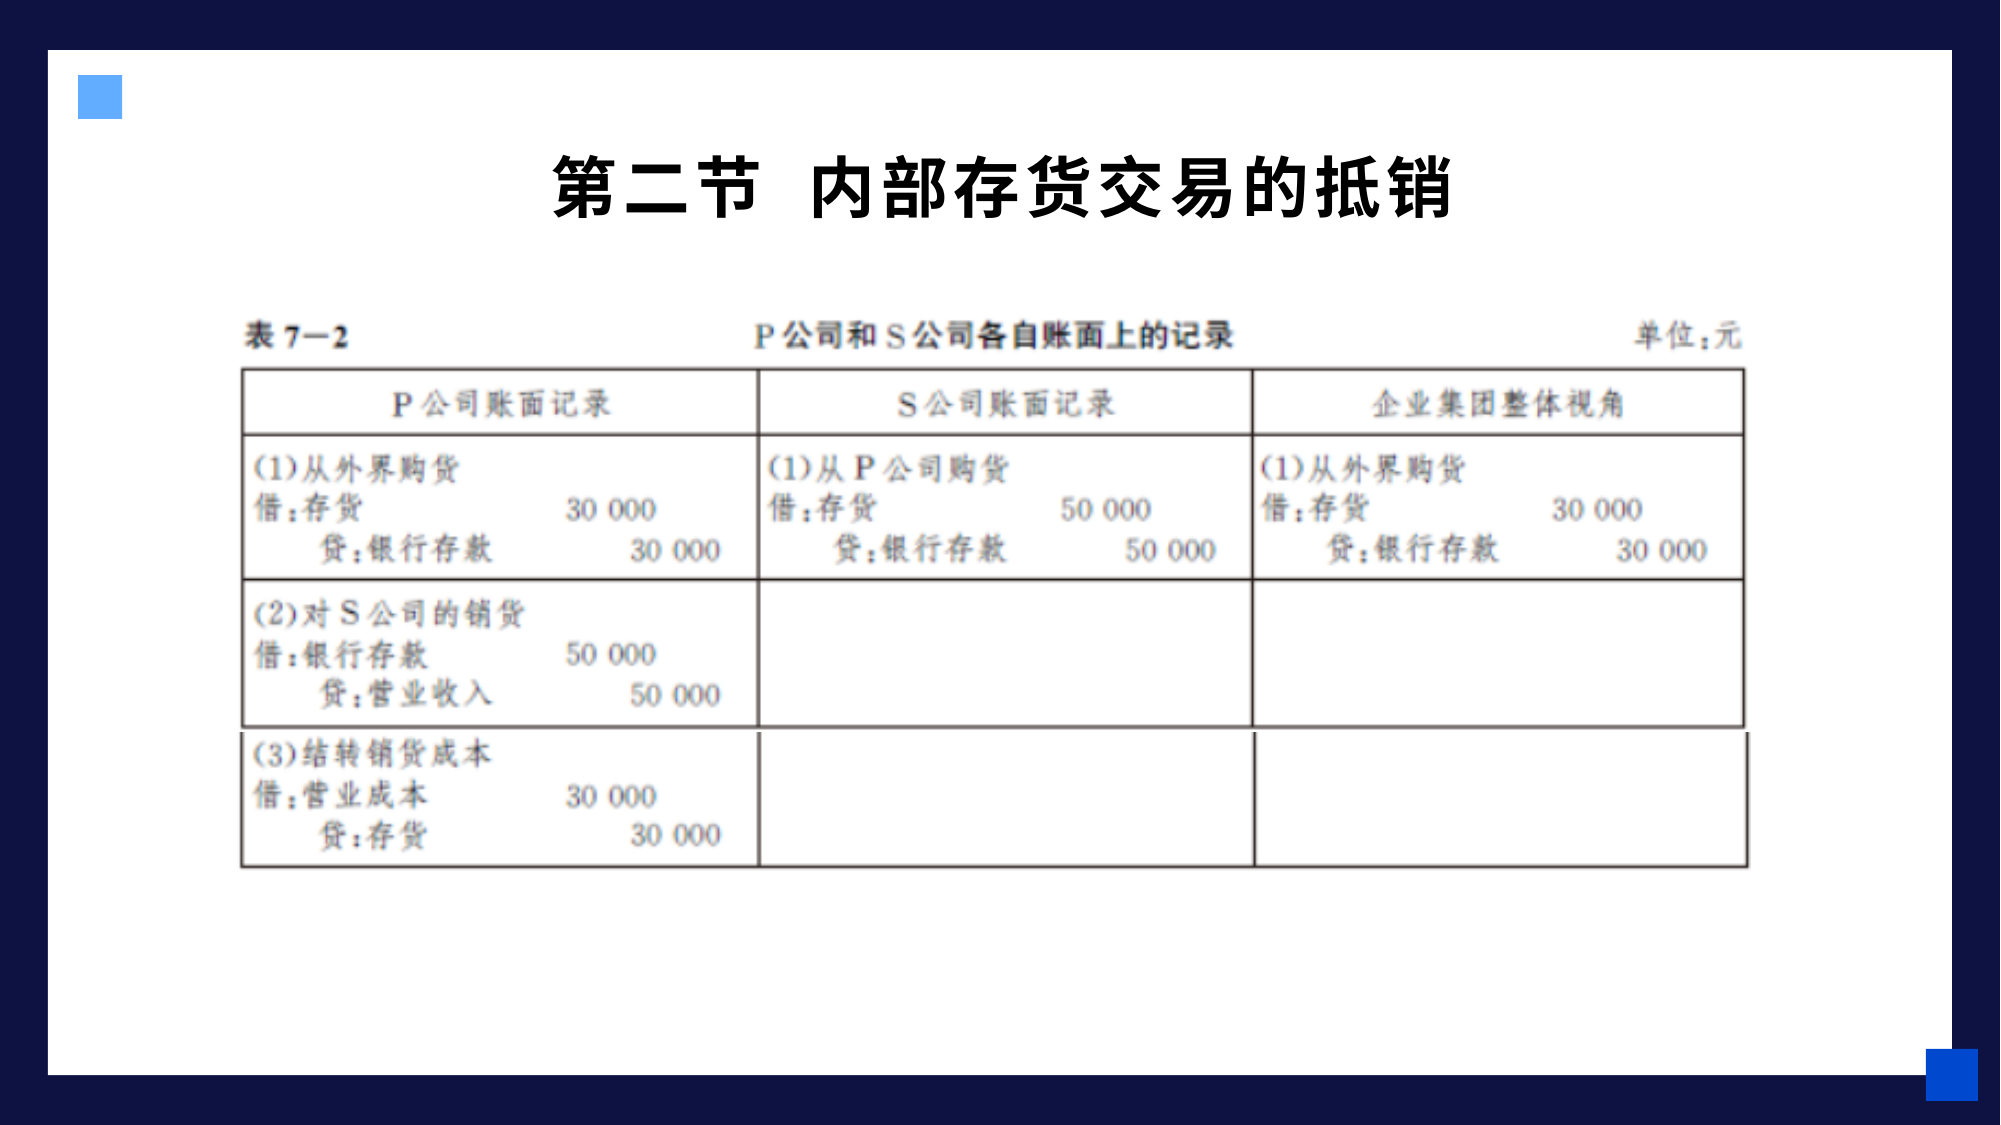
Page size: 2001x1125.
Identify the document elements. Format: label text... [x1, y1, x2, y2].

picture [232, 308, 1765, 884]
text_box 第二节 内部存货交易的抵销 [376, 75, 1625, 200]
